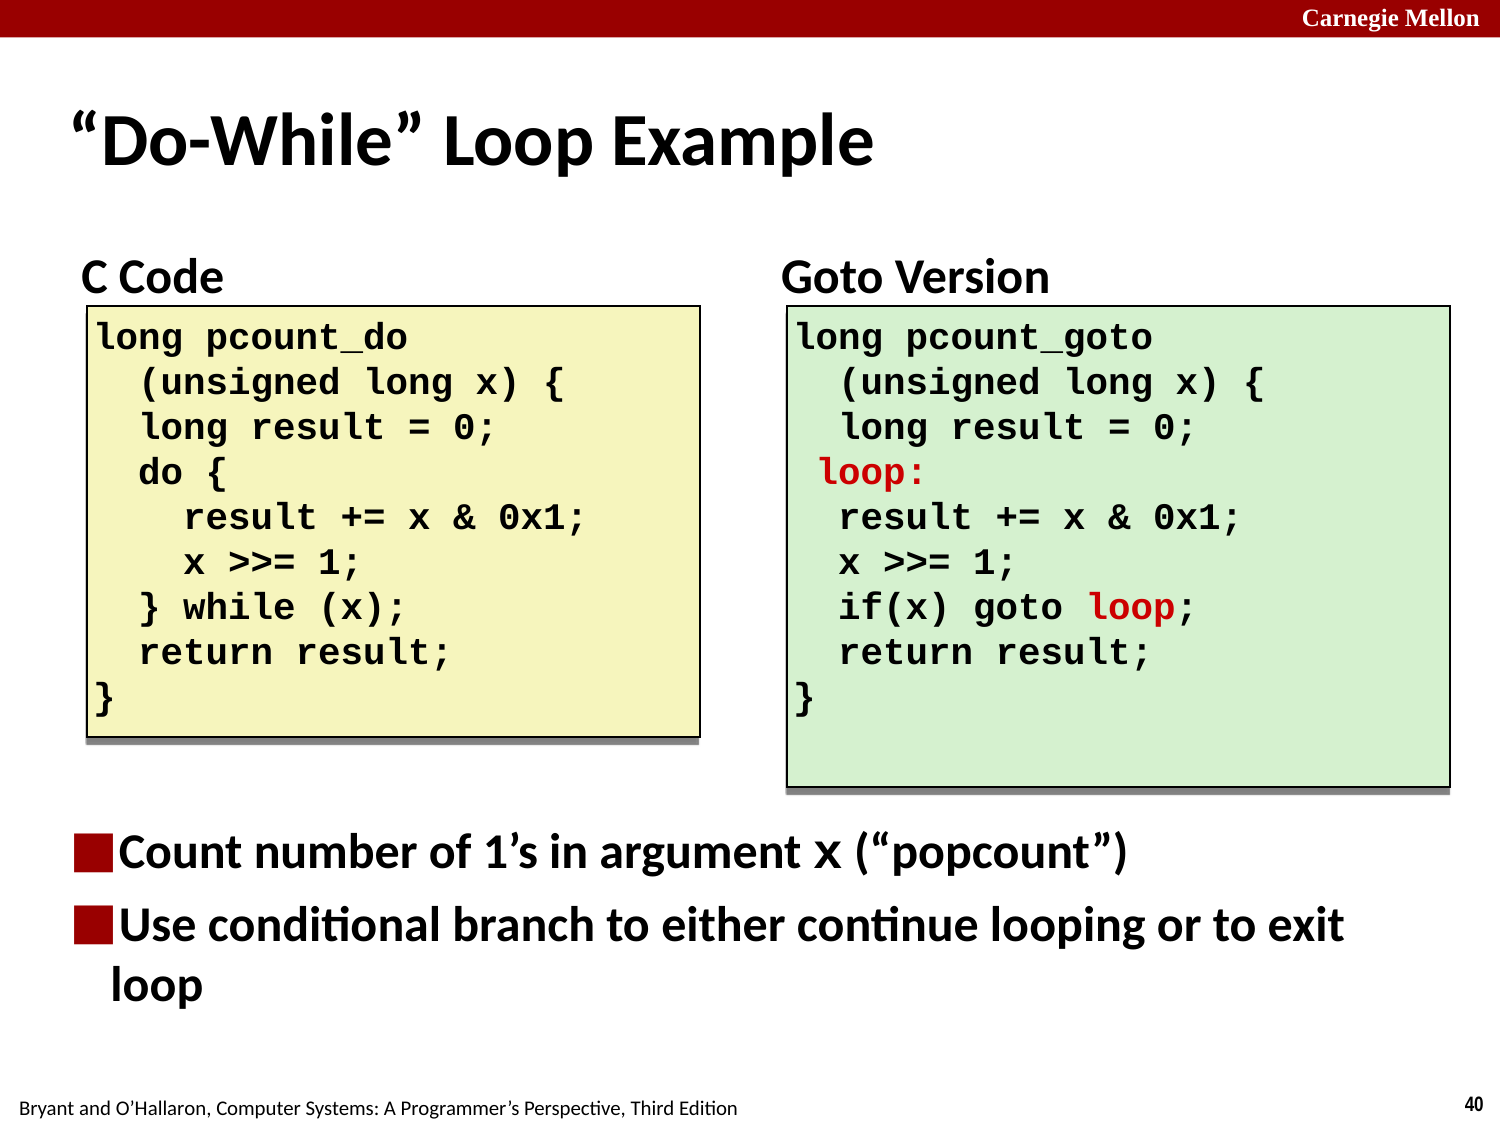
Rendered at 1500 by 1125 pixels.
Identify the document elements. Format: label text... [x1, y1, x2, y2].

text_box Goto Version [774, 237, 1155, 311]
list Count number of 1’s in argument x (“popcount”) Use conditional branch to either continue looping or to exit loop [62, 812, 1438, 1023]
title “Do-While” Loop Example [62, 41, 1438, 230]
text_box long pcount_goto (unsigned long x) { long result = 0; loop: result += x & 0x1; x >>= 1; if(x) goto loop; return result; } [786, 305, 1450, 788]
text_box C Code [75, 237, 505, 311]
text_box long pcount_do (unsigned long x) { long result = 0; do { result += x & 0x1; x >>= 1; } while (x); return result; } [86, 305, 700, 738]
